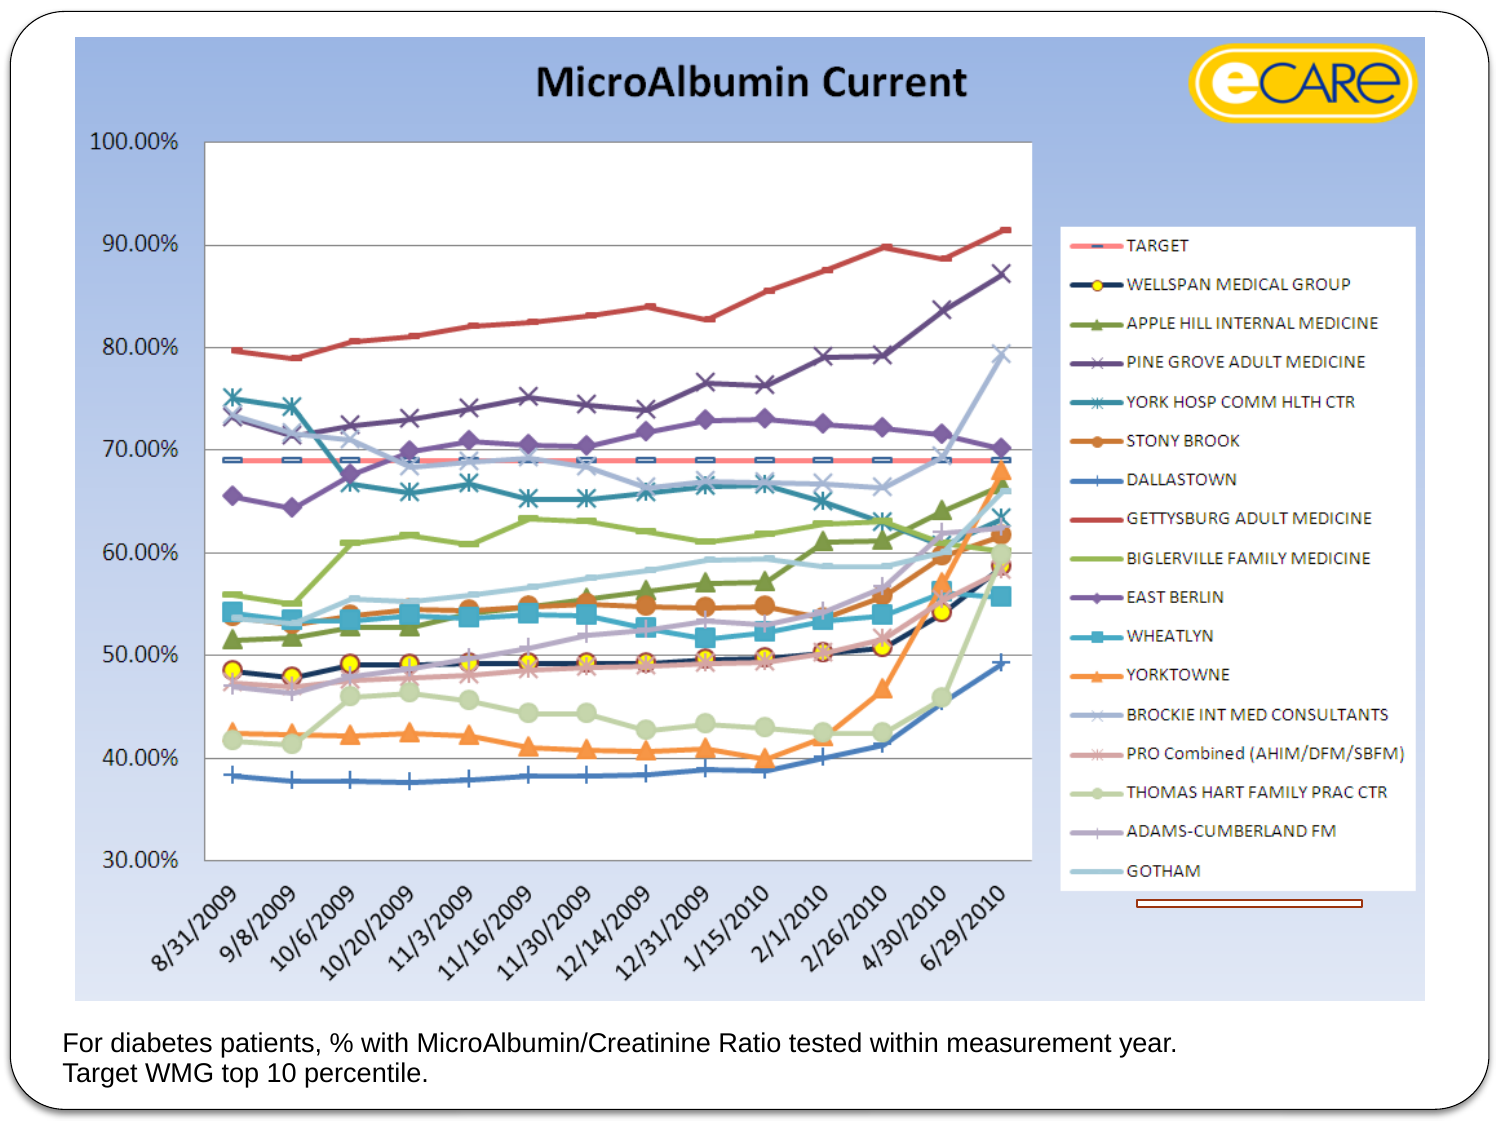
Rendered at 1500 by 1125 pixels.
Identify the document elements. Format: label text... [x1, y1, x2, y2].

table_header For diabetes patients, % with MicroAlbumin/Creatinine Ratio tested within measurement year. Target WMG top 10 percentile. [62, 1028, 1200, 1125]
picture [74, 37, 1426, 1002]
